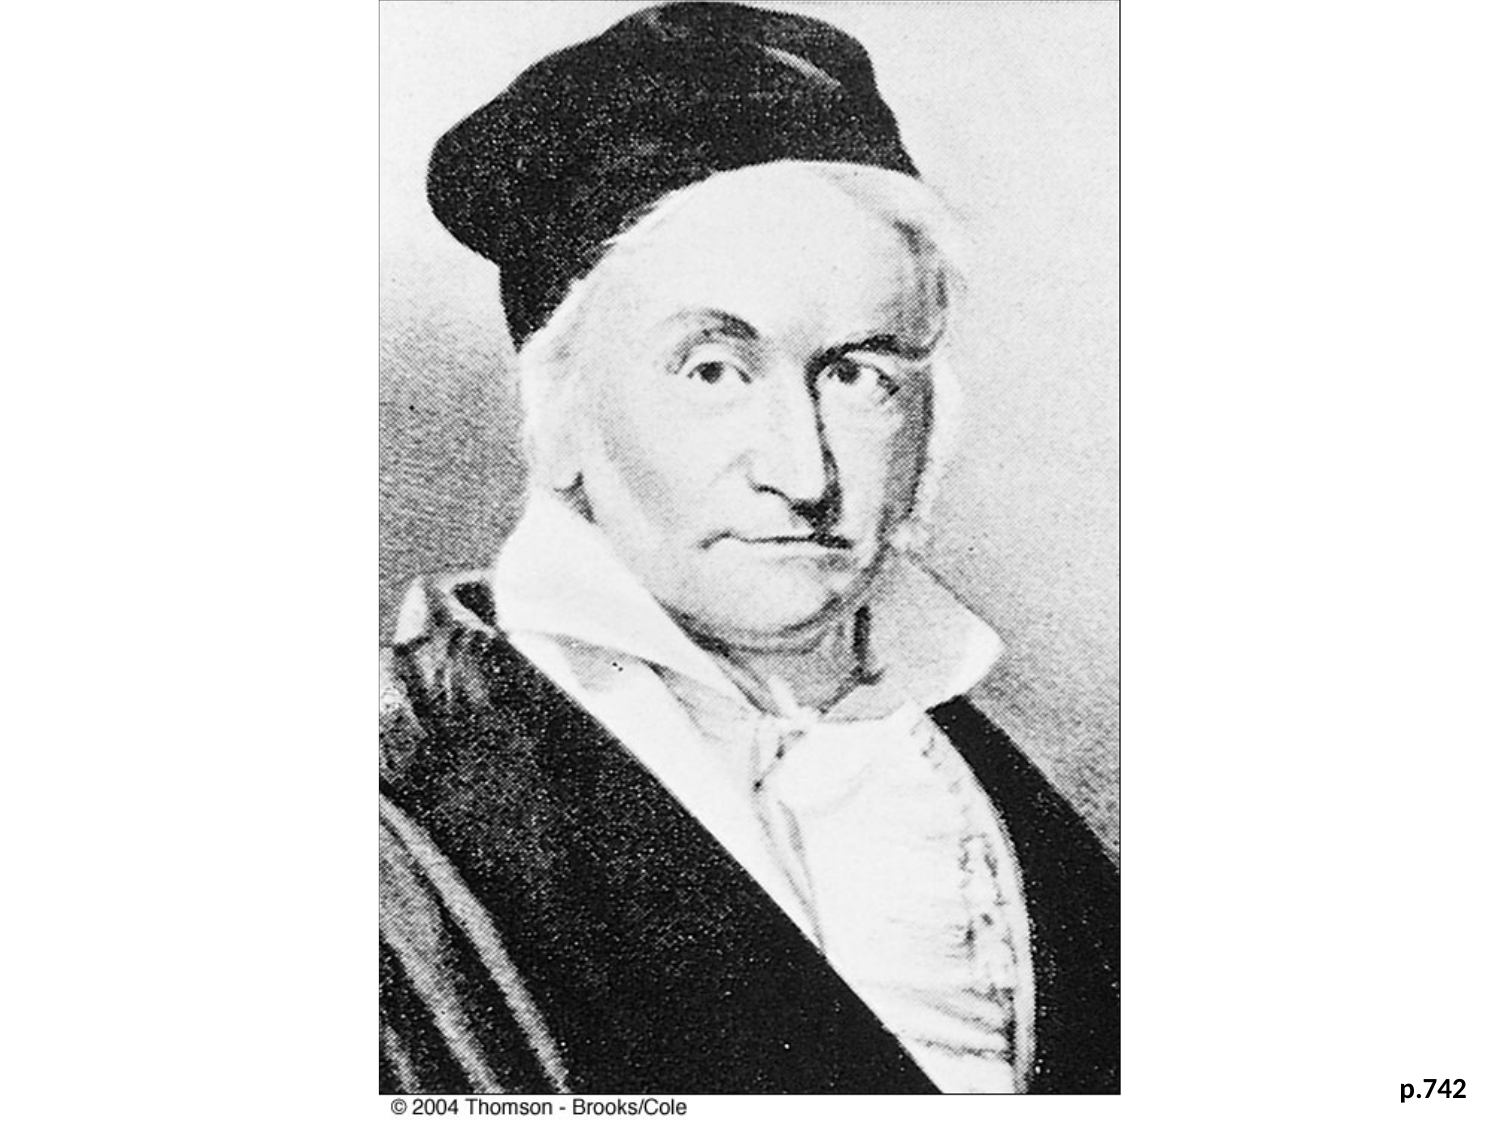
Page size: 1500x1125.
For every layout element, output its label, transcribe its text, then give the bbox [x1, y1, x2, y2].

text_box [378, 0, 1121, 1125]
text_box p.742 [1384, 1062, 1483, 1113]
